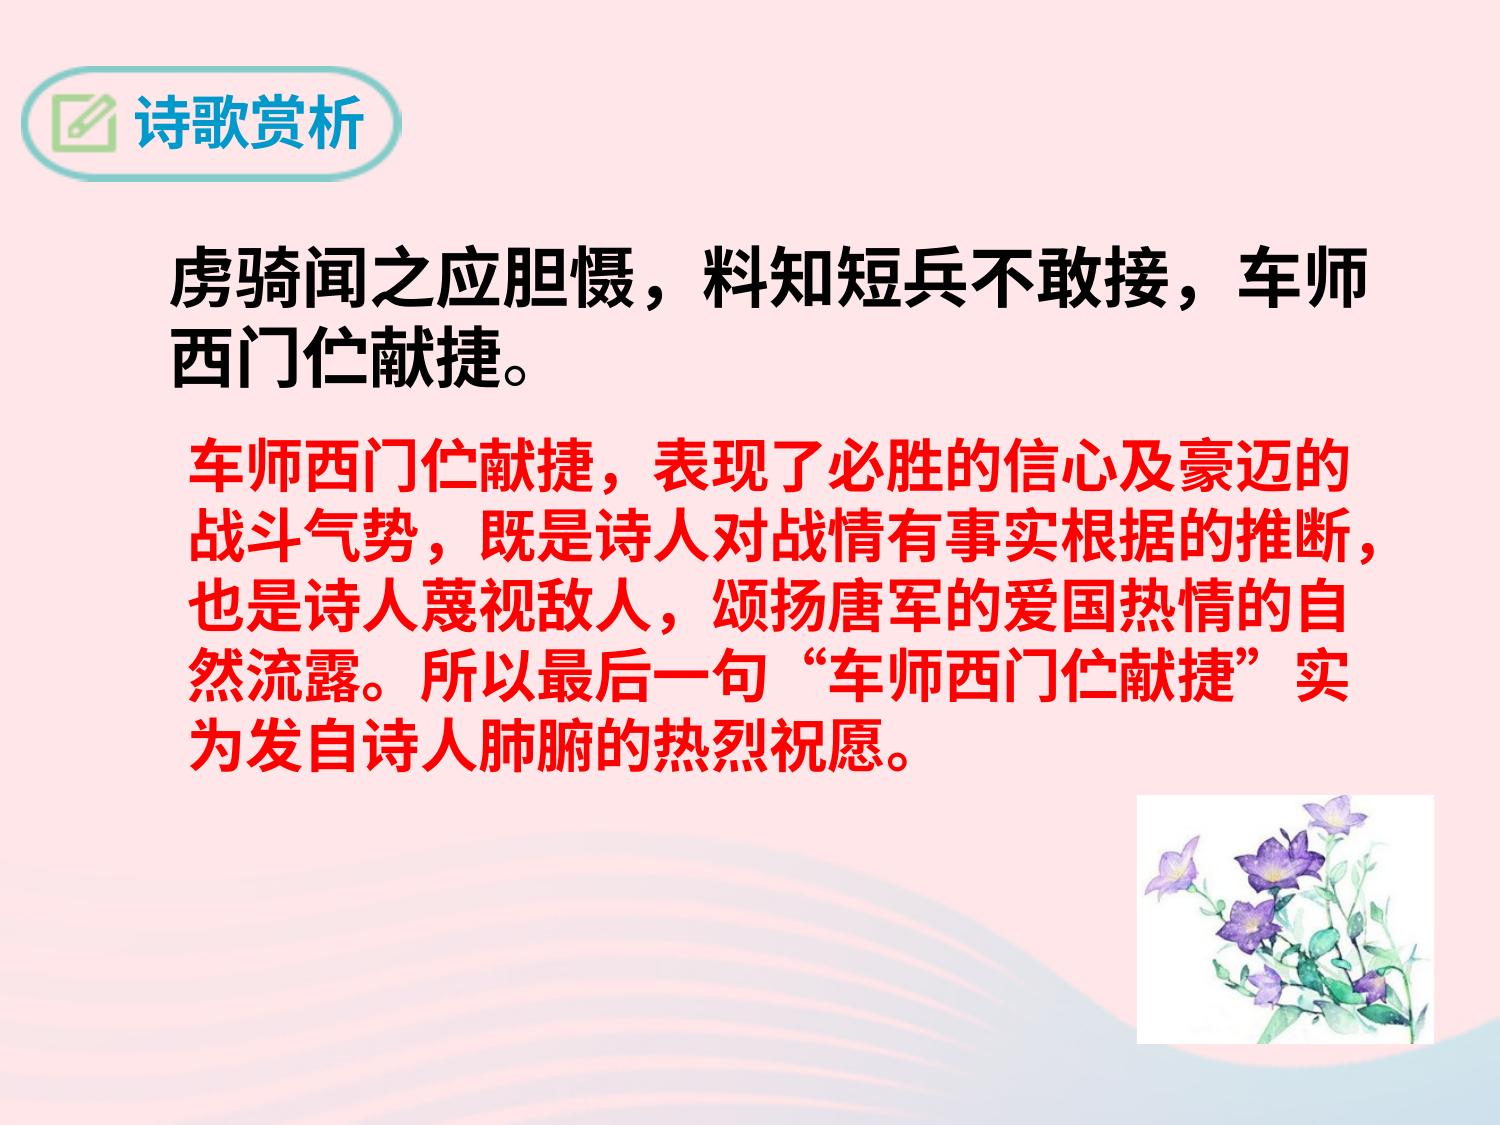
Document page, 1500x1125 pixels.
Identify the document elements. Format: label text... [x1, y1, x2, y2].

text_box 车师西门伫献捷，表现了必胜的信心及豪迈的战斗气势，既是诗人对战情有事实根据的推断，也是诗人蔑视敌人，颂扬唐军的爱国热情的自然流露。所以最后一句“车师西门伫献捷”实为发自诗人肺腑的热烈祝愿。 [172, 422, 1384, 787]
picture [0, 0, 1500, 1125]
text_box 虏骑闻之应胆慑，料知短兵不敢接，车师西门伫献捷。 [154, 228, 1408, 404]
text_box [20, 66, 402, 182]
